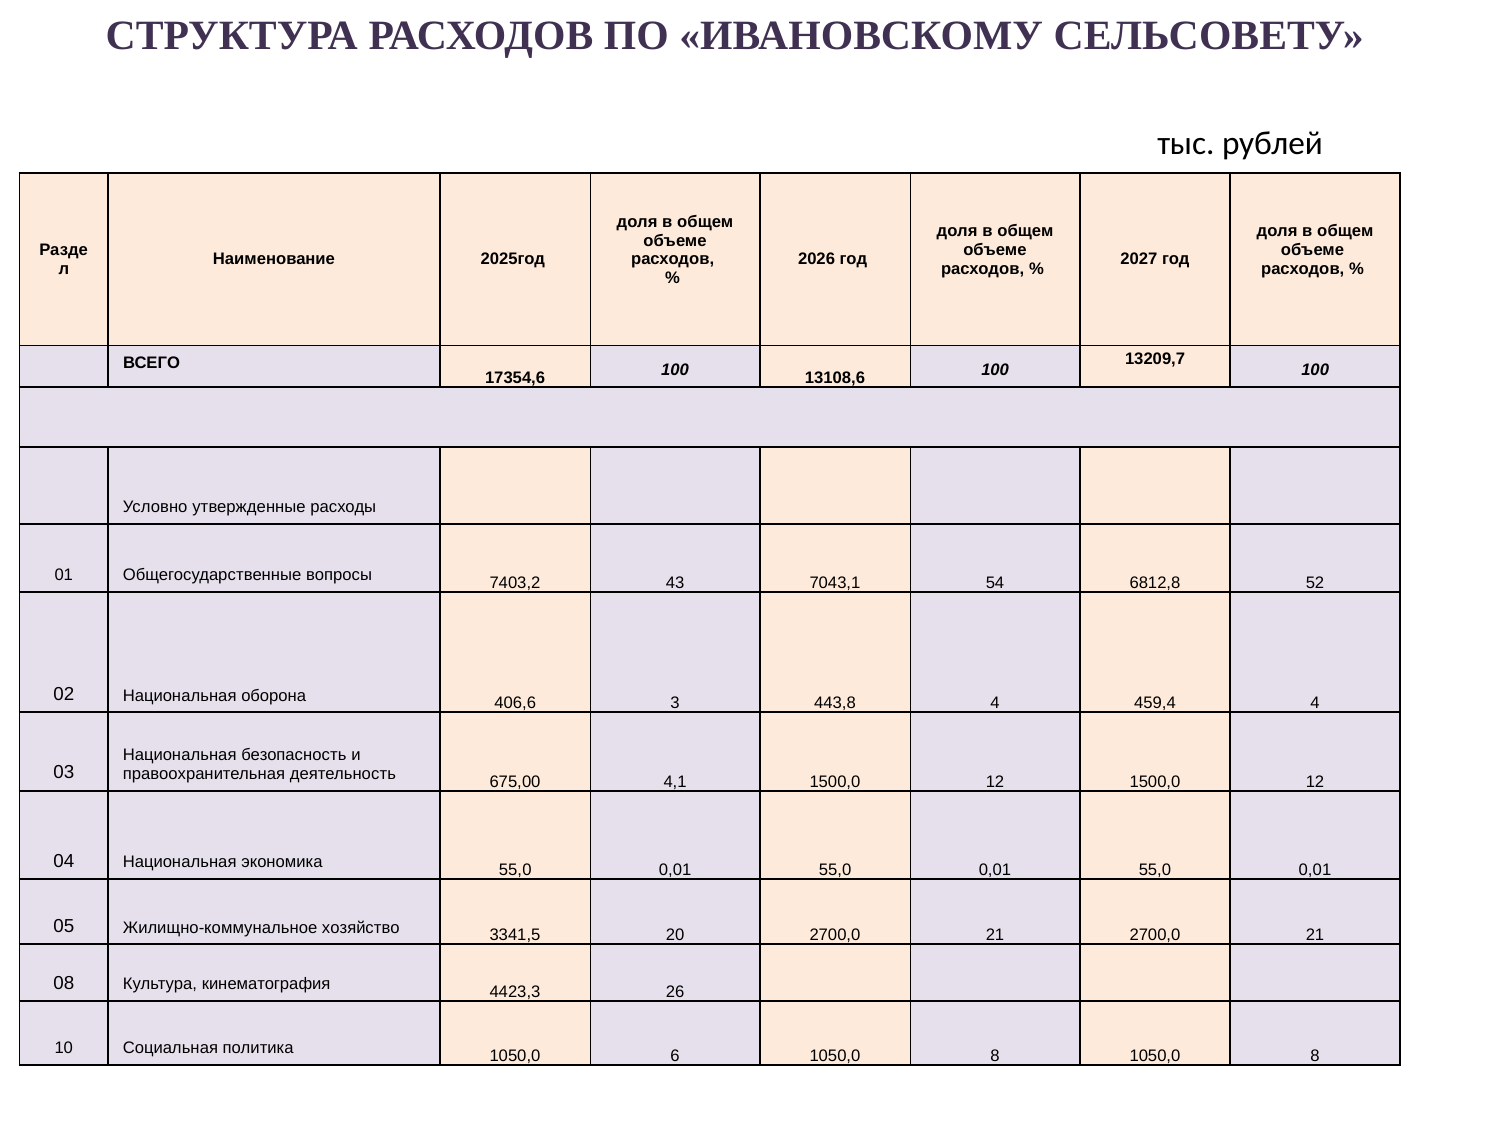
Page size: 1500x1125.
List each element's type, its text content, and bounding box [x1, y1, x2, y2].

table_cell 0,01 [911, 792, 1079, 878]
table_cell Национальная экономика [109, 792, 439, 878]
table_cell 04 [20, 792, 107, 878]
table_cell 1050,0 [761, 1002, 910, 1064]
table_cell 1500,0 [761, 713, 910, 790]
table_cell [1231, 945, 1399, 1000]
table_cell 54 [911, 525, 1079, 591]
table_cell 52 [1231, 525, 1399, 591]
table_cell 443,8 [761, 593, 910, 711]
table_cell Национальная безопасность и правоохранительная деятельность [109, 713, 439, 790]
table_cell 20 [591, 880, 759, 943]
table_cell 43 [591, 525, 759, 591]
table_header 2025год [441, 174, 590, 345]
table_cell 03 [20, 713, 107, 790]
table_cell [591, 448, 759, 523]
table_cell [911, 945, 1079, 1000]
table_cell Условно утвержденные расходы [109, 448, 439, 523]
table_cell 459,4 [1081, 593, 1229, 711]
table_cell 0,01 [1231, 792, 1399, 878]
table_cell 4423,3 [441, 945, 590, 1000]
table_cell [911, 448, 1079, 523]
table_cell 7403,2 [441, 525, 590, 591]
table_cell 3 [591, 593, 759, 711]
table_cell [761, 448, 910, 523]
table_cell 100 [1231, 346, 1399, 386]
table_cell 12 [911, 713, 1079, 790]
table_cell 55,0 [761, 792, 910, 878]
table_header доля в общем объеме расходов, % [911, 174, 1079, 345]
table_cell 2700,0 [1081, 880, 1229, 943]
table_cell 02 [20, 593, 107, 711]
table_cell 8 [911, 1002, 1079, 1064]
table_header доля в общем объеме расходов, % [591, 174, 759, 345]
table_header 2027 год [1081, 174, 1229, 345]
table_cell 406,6 [441, 593, 590, 711]
table_header Наименование [109, 174, 439, 345]
table_cell 12 [1231, 713, 1399, 790]
table_cell 21 [1231, 880, 1399, 943]
table_cell 1050,0 [1081, 1002, 1229, 1064]
table_cell 26 [591, 945, 759, 1000]
table_cell 08 [20, 945, 107, 1000]
table_cell 01 [20, 525, 107, 591]
table_cell 13209,7 [1081, 346, 1229, 386]
table_cell Общегосударственные вопросы [109, 525, 439, 591]
table_cell Социальная политика [109, 1002, 439, 1064]
table_cell 6 [591, 1002, 759, 1064]
table_cell Жилищно-коммунальное хозяйство [109, 880, 439, 943]
table_cell 0,01 [591, 792, 759, 878]
table_cell [20, 346, 107, 386]
table_cell [761, 945, 910, 1000]
table_cell 675,00 [441, 713, 590, 790]
table_cell 3341,5 [441, 880, 590, 943]
table_header доля в общем объеме расходов, % [1231, 174, 1399, 345]
table_cell Культура, кинематография [109, 945, 439, 1000]
table_cell 1500,0 [1081, 713, 1229, 790]
table_cell [20, 388, 1399, 446]
table_cell 4 [911, 593, 1079, 711]
text_box тыс. рублей [1142, 113, 1414, 169]
table_cell 8 [1231, 1002, 1399, 1064]
table_cell [1231, 448, 1399, 523]
table_cell [1081, 448, 1229, 523]
table_cell 10 [20, 1002, 107, 1064]
table_cell 55,0 [441, 792, 590, 878]
table_cell 6812,8 [1081, 525, 1229, 591]
table_cell 1050,0 [441, 1002, 590, 1064]
table_cell 100 [591, 346, 759, 386]
table_cell 2700,0 [761, 880, 910, 943]
table_cell 100 [911, 346, 1079, 386]
table_cell 05 [20, 880, 107, 943]
table_cell 21 [911, 880, 1079, 943]
table_cell 4,1 [591, 713, 759, 790]
table_cell ВСЕГО [109, 346, 439, 386]
table_cell [1081, 945, 1229, 1000]
table_cell 55,0 [1081, 792, 1229, 878]
table_cell [441, 448, 590, 523]
table_header Раздел [20, 174, 107, 345]
title СТРУКТУРА РАСХОДОВ ПО «ИВАНОВСКОМУ СЕЛЬСОВЕТУ» [0, 0, 1470, 110]
table_cell 7043,1 [761, 525, 910, 591]
table_header 2026 год [761, 174, 910, 345]
table_cell Национальная оборона [109, 593, 439, 711]
table_cell 17354,6 [441, 346, 590, 386]
table_cell 4 [1231, 593, 1399, 711]
table_cell 13108,6 [761, 346, 910, 386]
table_cell [20, 448, 107, 523]
